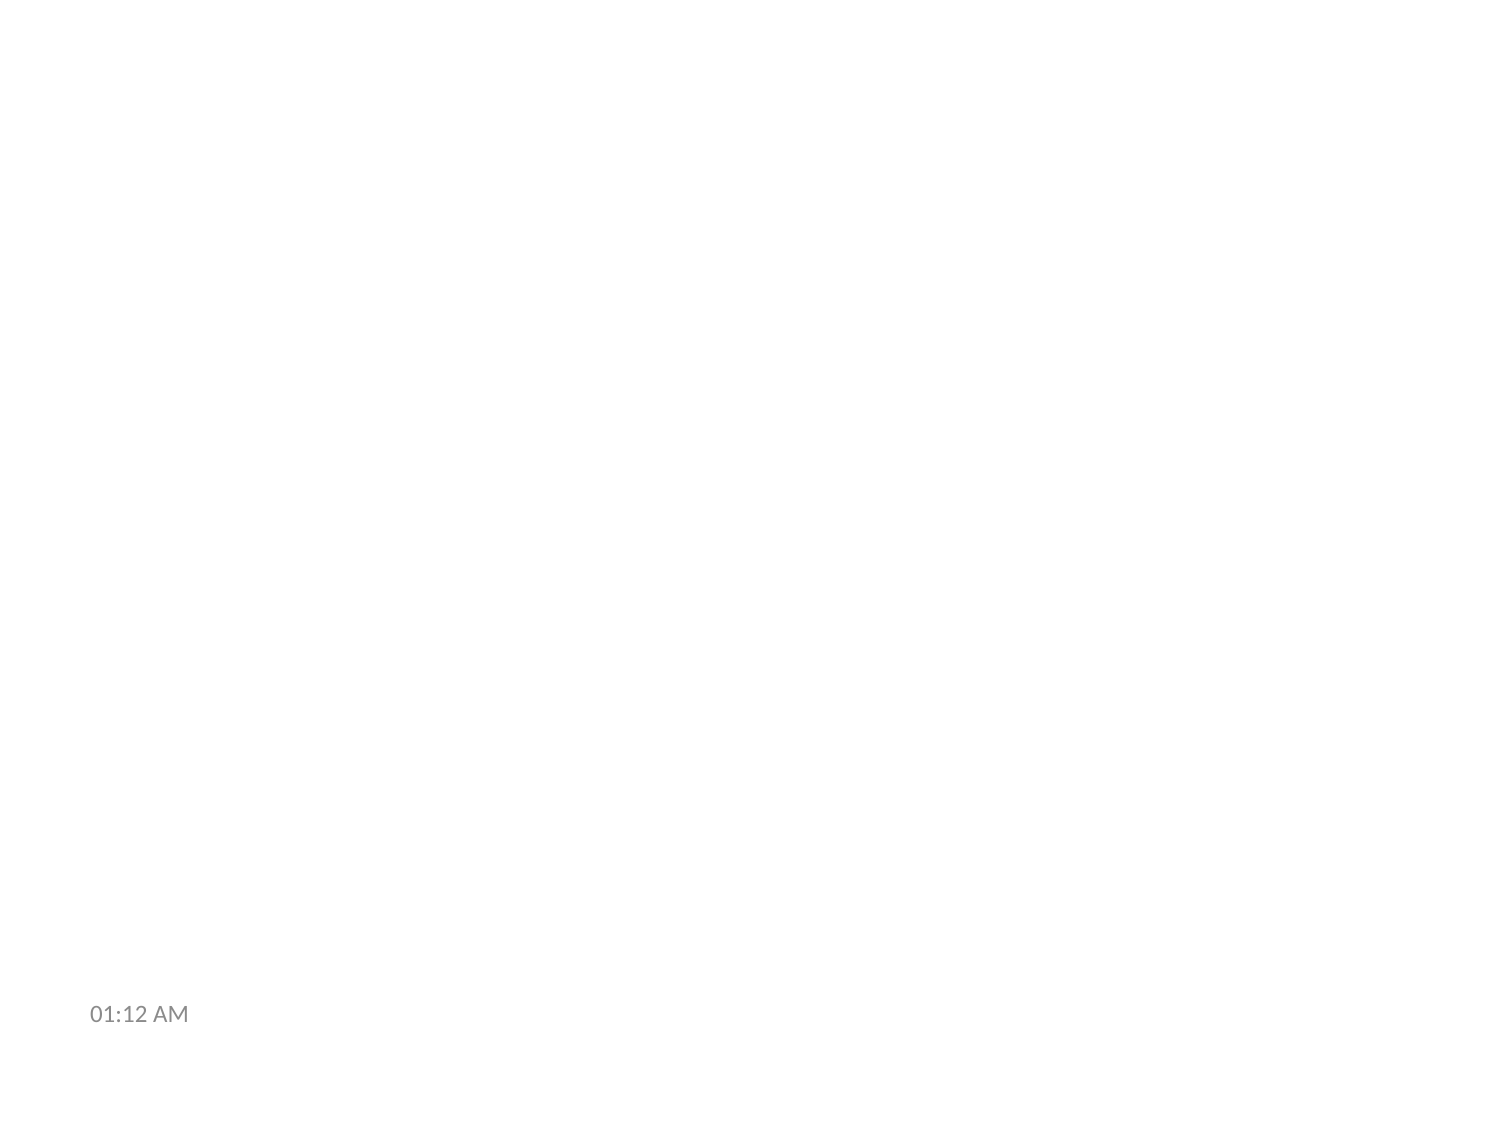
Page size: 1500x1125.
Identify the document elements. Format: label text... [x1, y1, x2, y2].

text_box 3:35 PM [75, 982, 425, 1043]
